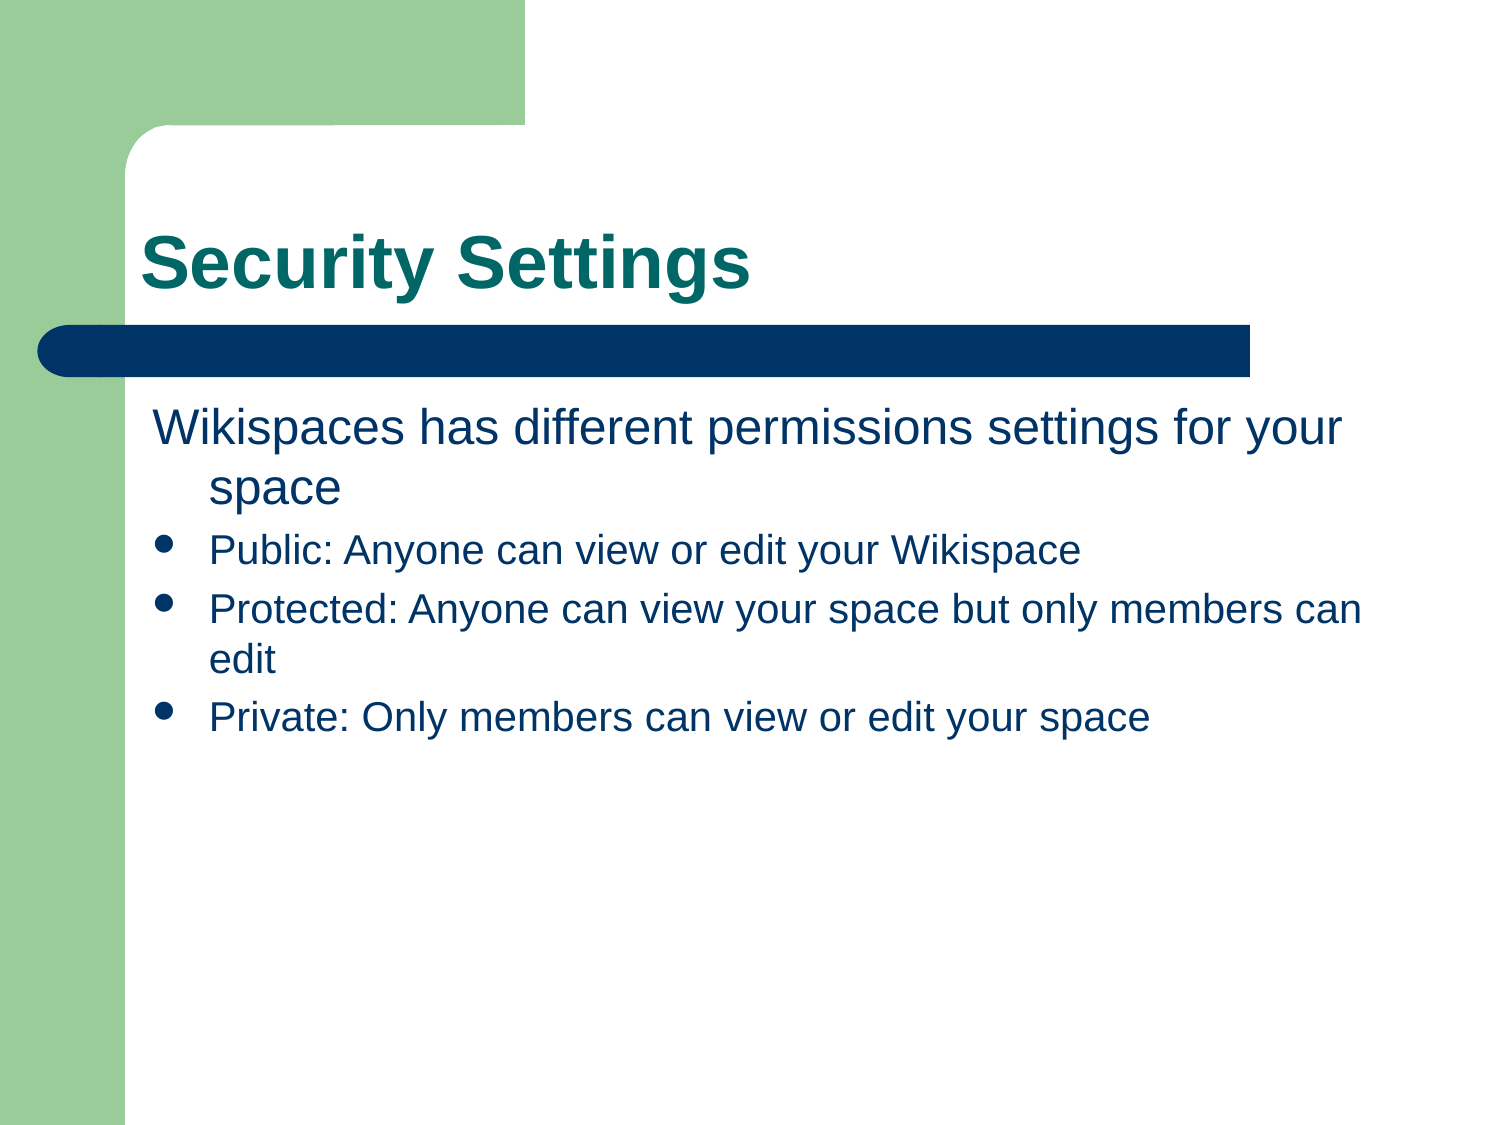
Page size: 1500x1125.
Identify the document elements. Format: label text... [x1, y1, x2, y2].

title Security Settings [124, 124, 1426, 313]
list Wikispaces has different permissions settings for your space Public: Anyone can view or edit your Wikispace Protected: Anyone can view your space but only members can edit Private: Only members can view or edit your space [137, 387, 1400, 999]
